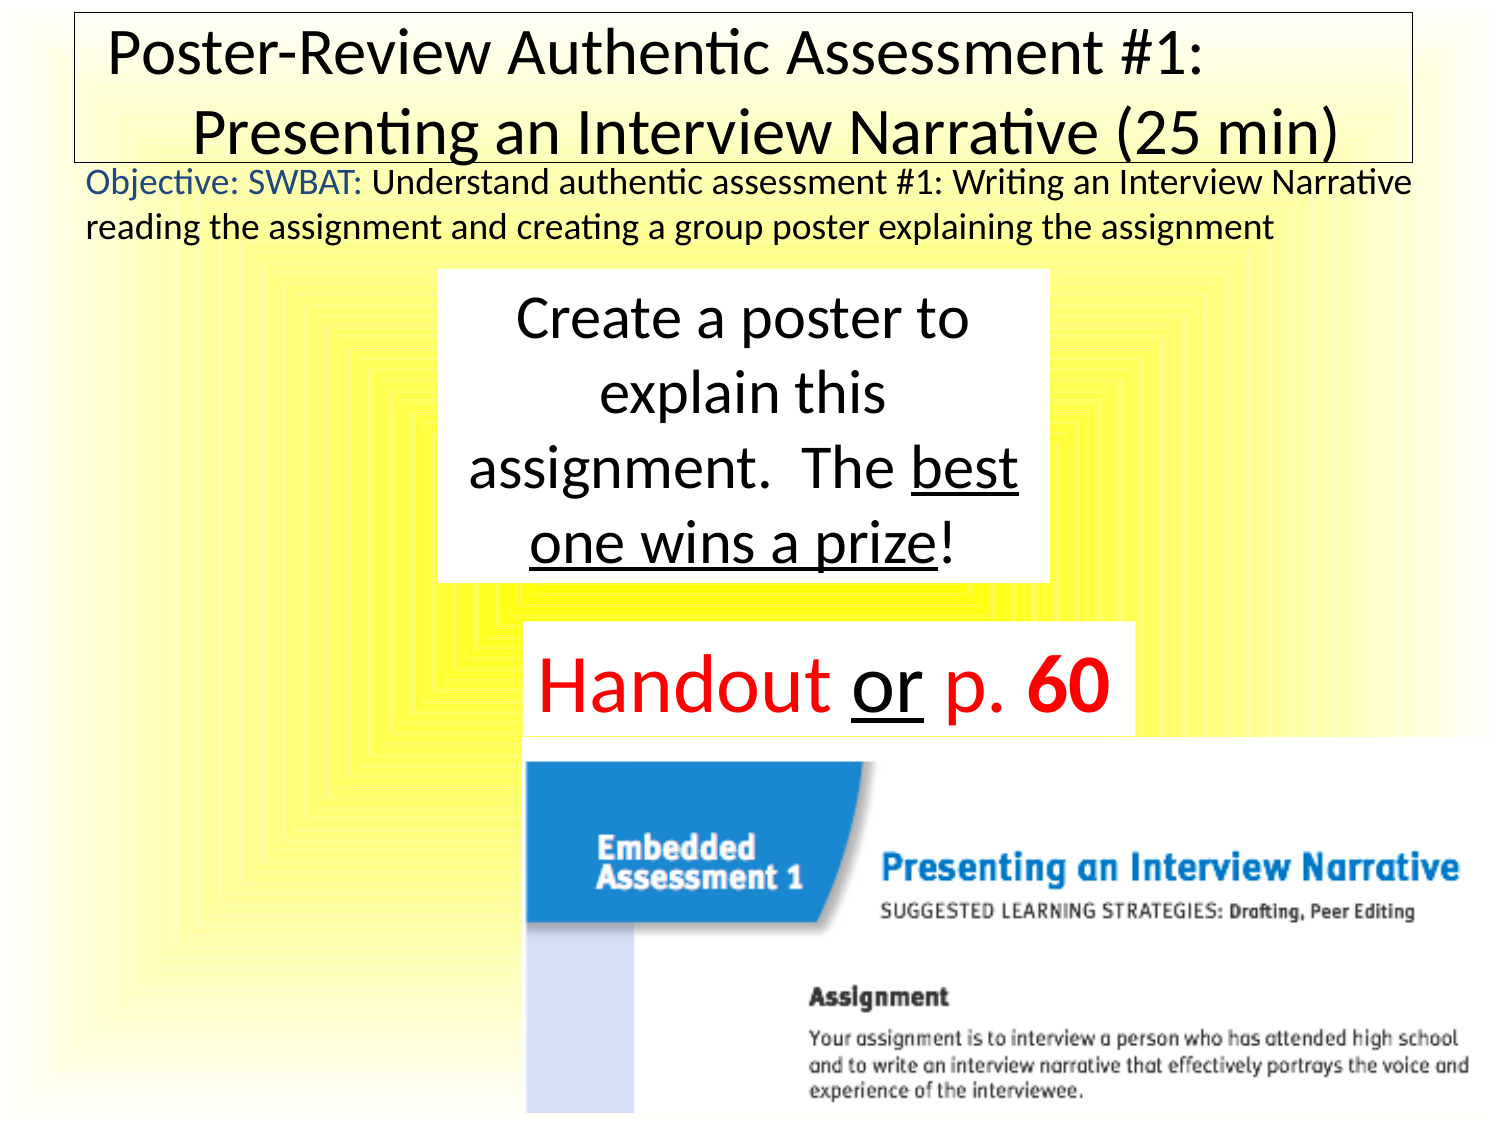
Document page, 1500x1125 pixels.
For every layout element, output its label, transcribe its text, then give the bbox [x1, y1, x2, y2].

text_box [522, 621, 1500, 1113]
text_box Poster-Review Authentic Assessment #1: Presenting an Interview Narrative (25 min) [74, 12, 1413, 149]
text_box Objective: SWBAT: Understand authentic assessment #1: Writing an Interview Narrative reading the assignment and creating a group poster explaining the assignment [70, 149, 1500, 327]
text_box Create a poster to explain this assignment. The best one wins a prize! [437, 268, 1050, 584]
